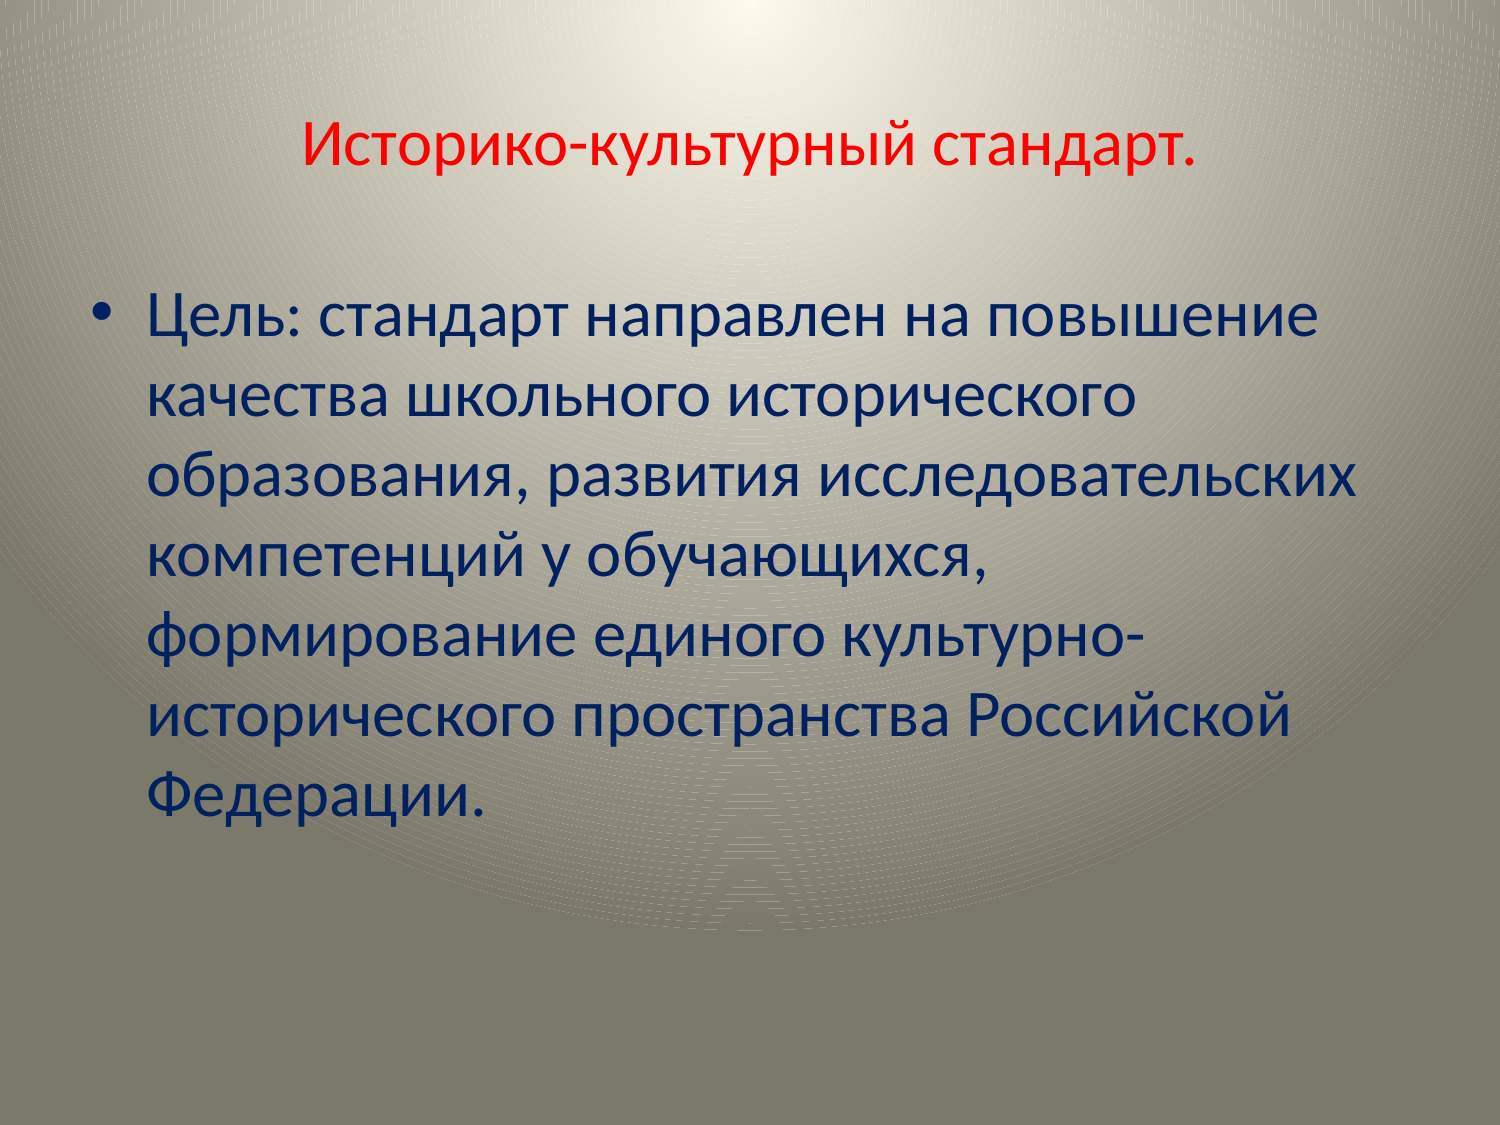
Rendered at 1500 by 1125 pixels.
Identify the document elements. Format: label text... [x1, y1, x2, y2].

title Историко-культурный стандарт. [75, 45, 1425, 233]
list Цель: стандарт направлен на повышение качества школьного исторического образования, развития исследовательских компетенций у обучающихся, формирование единого культурно-исторического пространства Российской Федерации. [75, 262, 1425, 1005]
